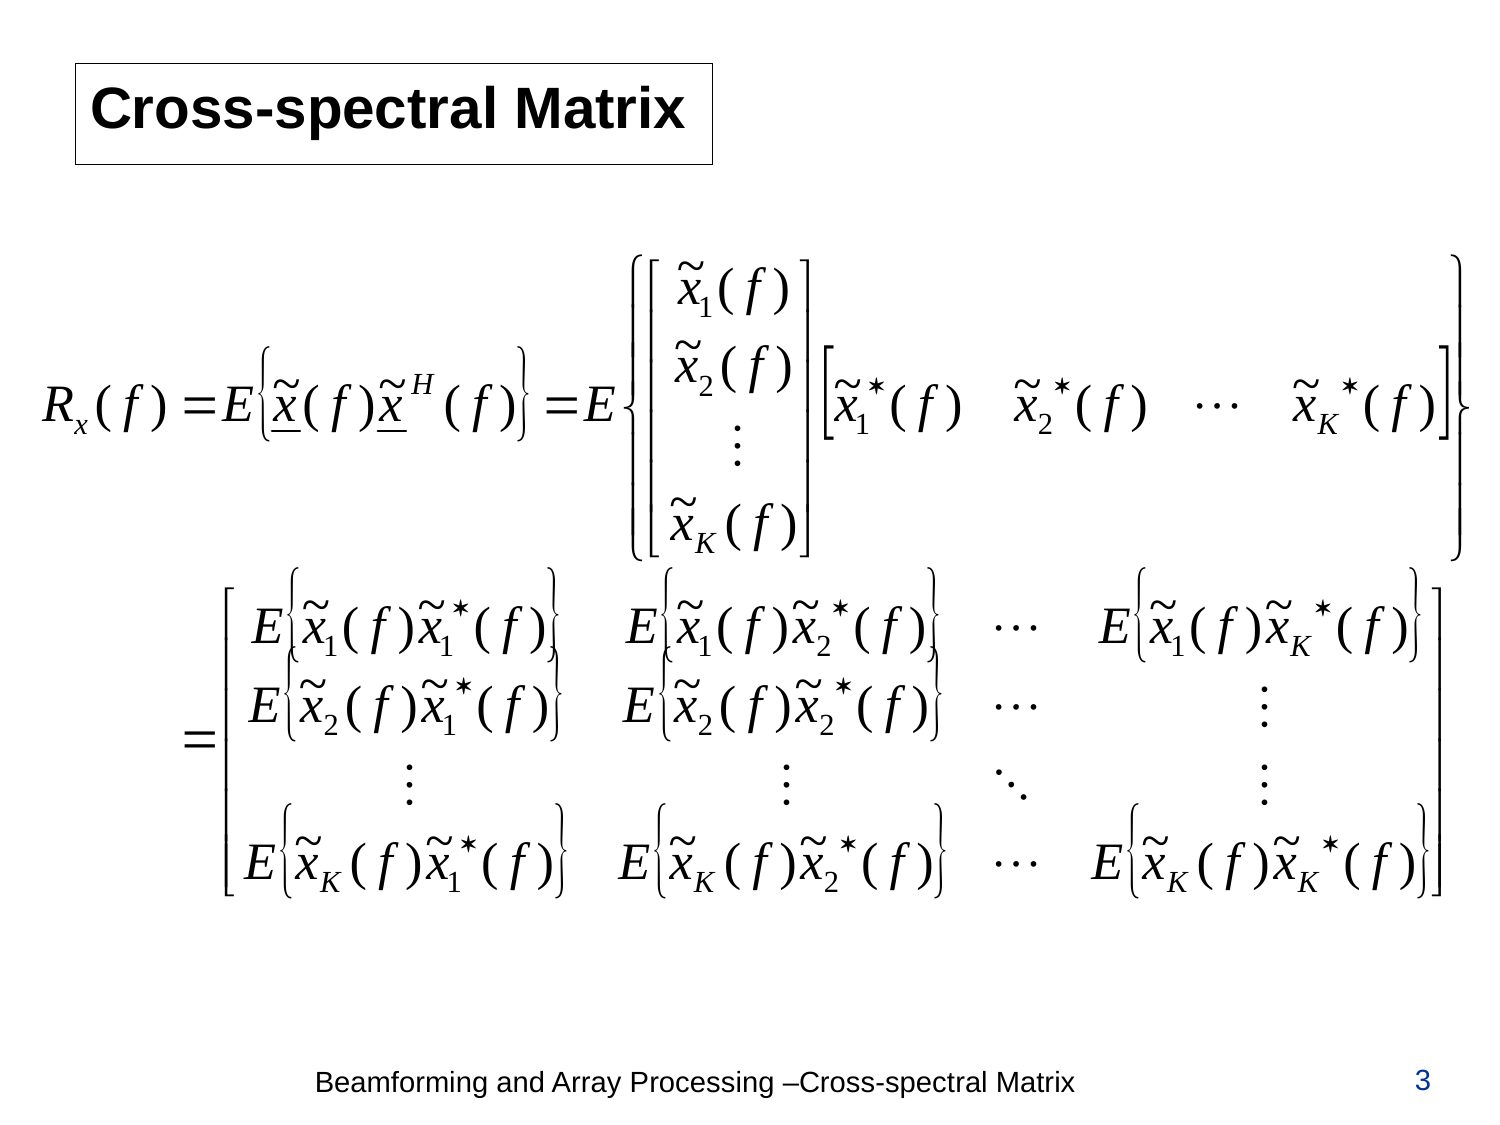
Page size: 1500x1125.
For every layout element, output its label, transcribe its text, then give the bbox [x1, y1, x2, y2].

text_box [32, 243, 1480, 909]
slide_number 3 [1207, 1055, 1447, 1102]
title Cross-spectral Matrix [75, 63, 713, 165]
